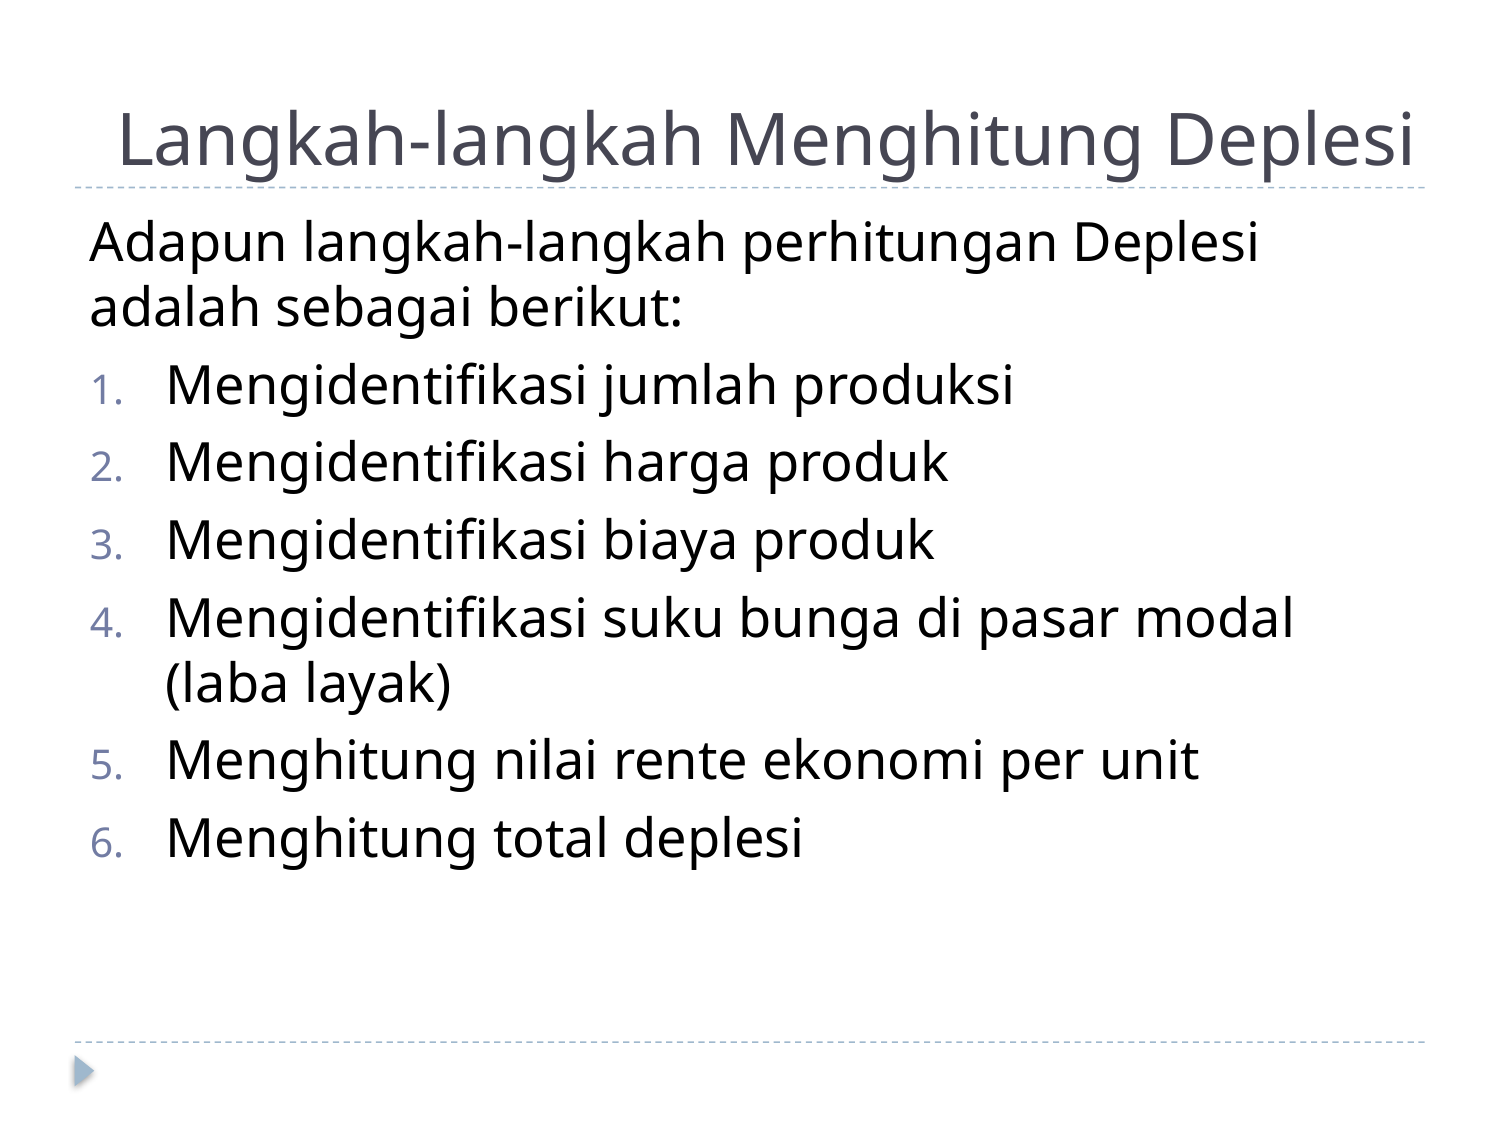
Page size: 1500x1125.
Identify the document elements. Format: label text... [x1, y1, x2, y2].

title Langkah-langkah Menghitung Deplesi [101, 0, 1437, 188]
list Adapun langkah-langkah perhitungan Deplesi adalah sebagai berikut: Mengidentifikasi jumlah produksi Mengidentifikasi harga produk Mengidentifikasi biaya produk Mengidentifikasi suku bunga di pasar modal (laba layak) Menghitung nilai rente ekonomi per unit Menghitung total deplesi [75, 200, 1425, 1010]
